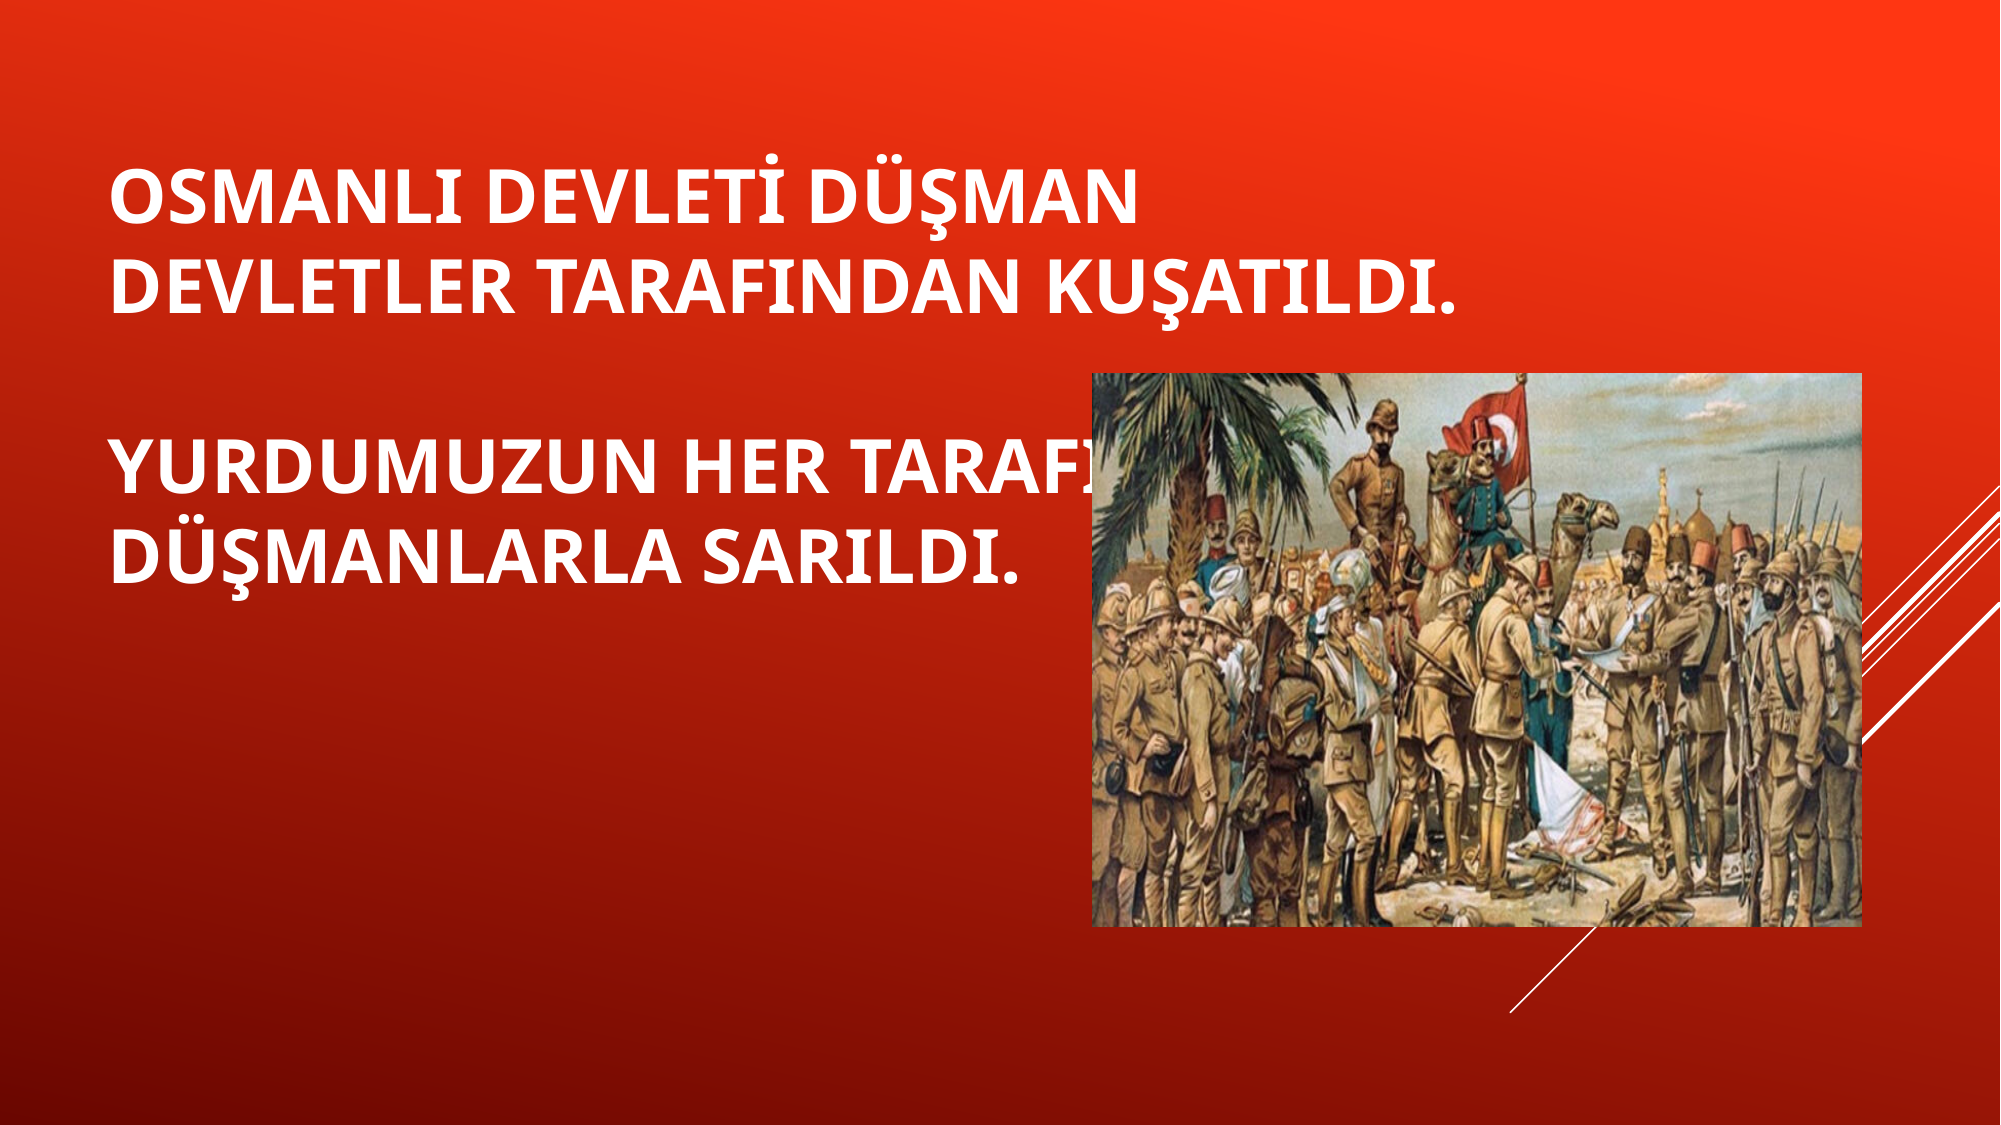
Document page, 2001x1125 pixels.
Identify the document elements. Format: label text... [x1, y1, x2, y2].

picture [1091, 373, 1862, 928]
title Osmanlı devleti düşman devletler tarafından kuşatıldı. Yurdumuzun her tarafı düşmanlarla sarıldı. [93, 66, 1493, 681]
